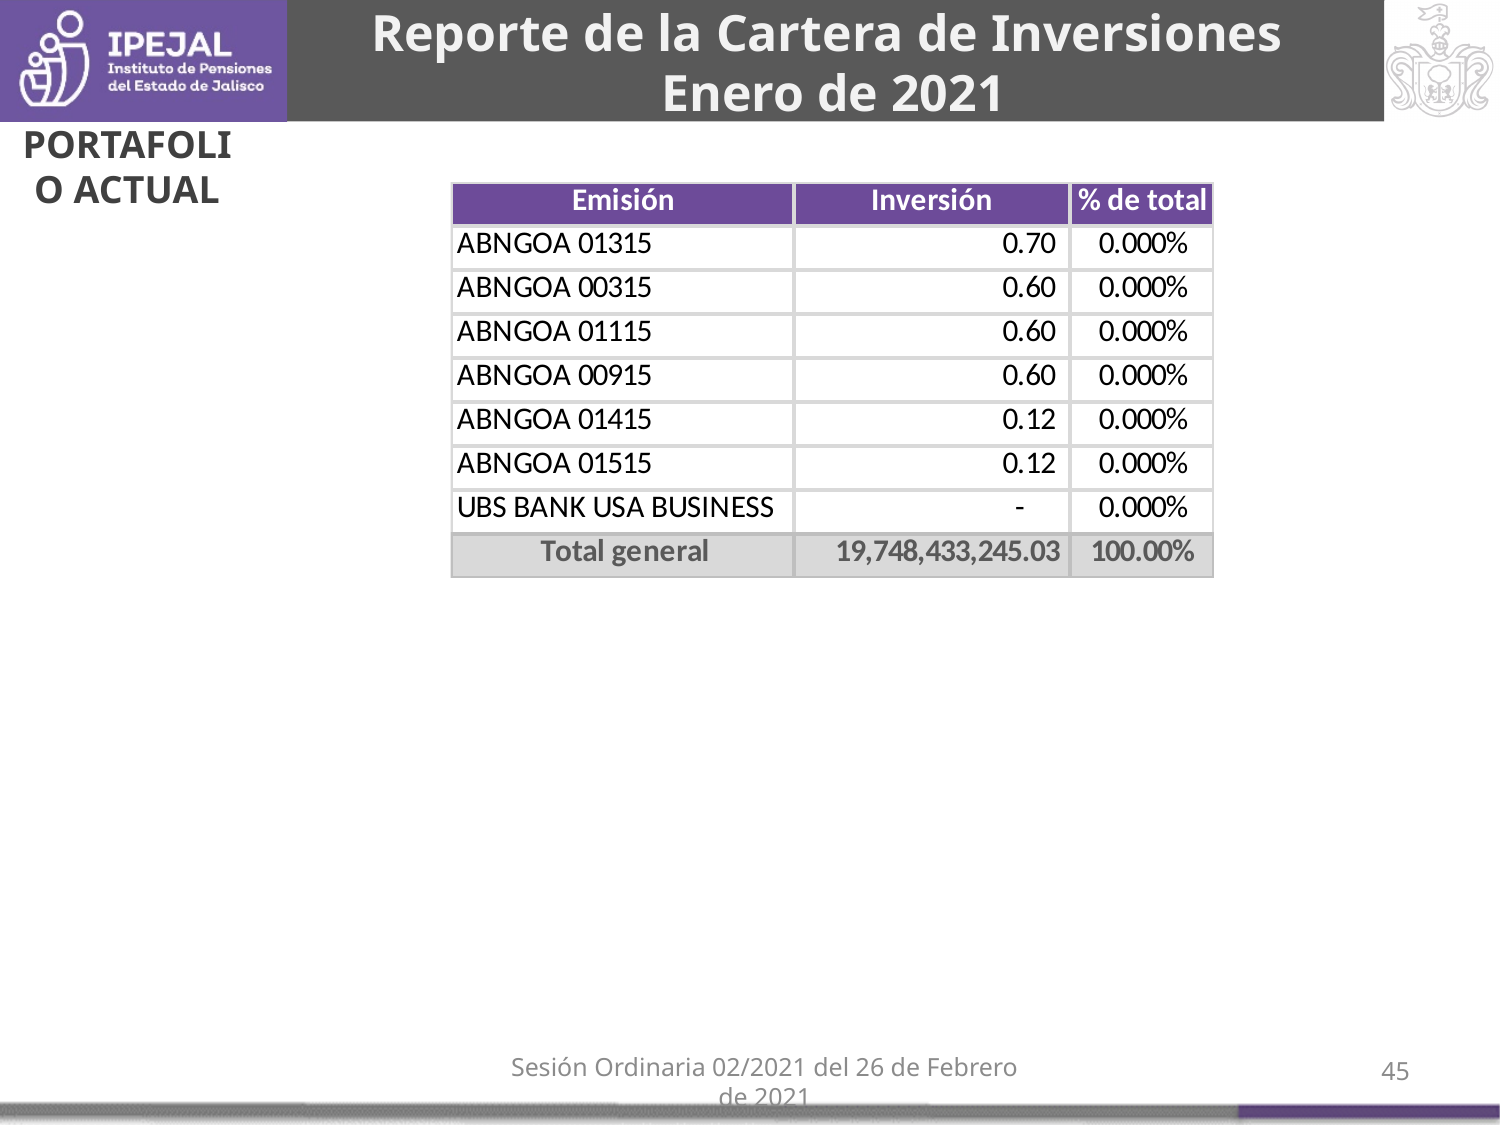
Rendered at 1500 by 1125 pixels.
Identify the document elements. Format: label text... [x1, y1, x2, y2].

text_box PORTAFOLIO ACTUAL [0, 113, 254, 219]
picture [450, 182, 1216, 580]
picture [0, 0, 288, 122]
picture [0, 1096, 1500, 1125]
text_box Reporte de la Cartera de Inversiones Enero de 2021 [278, 0, 1388, 108]
text_box Sesión Ordinaria 02/2021 del 26 de Febrero de 2021 [483, 1051, 1046, 1112]
slide_number 44 [1074, 1042, 1425, 1103]
